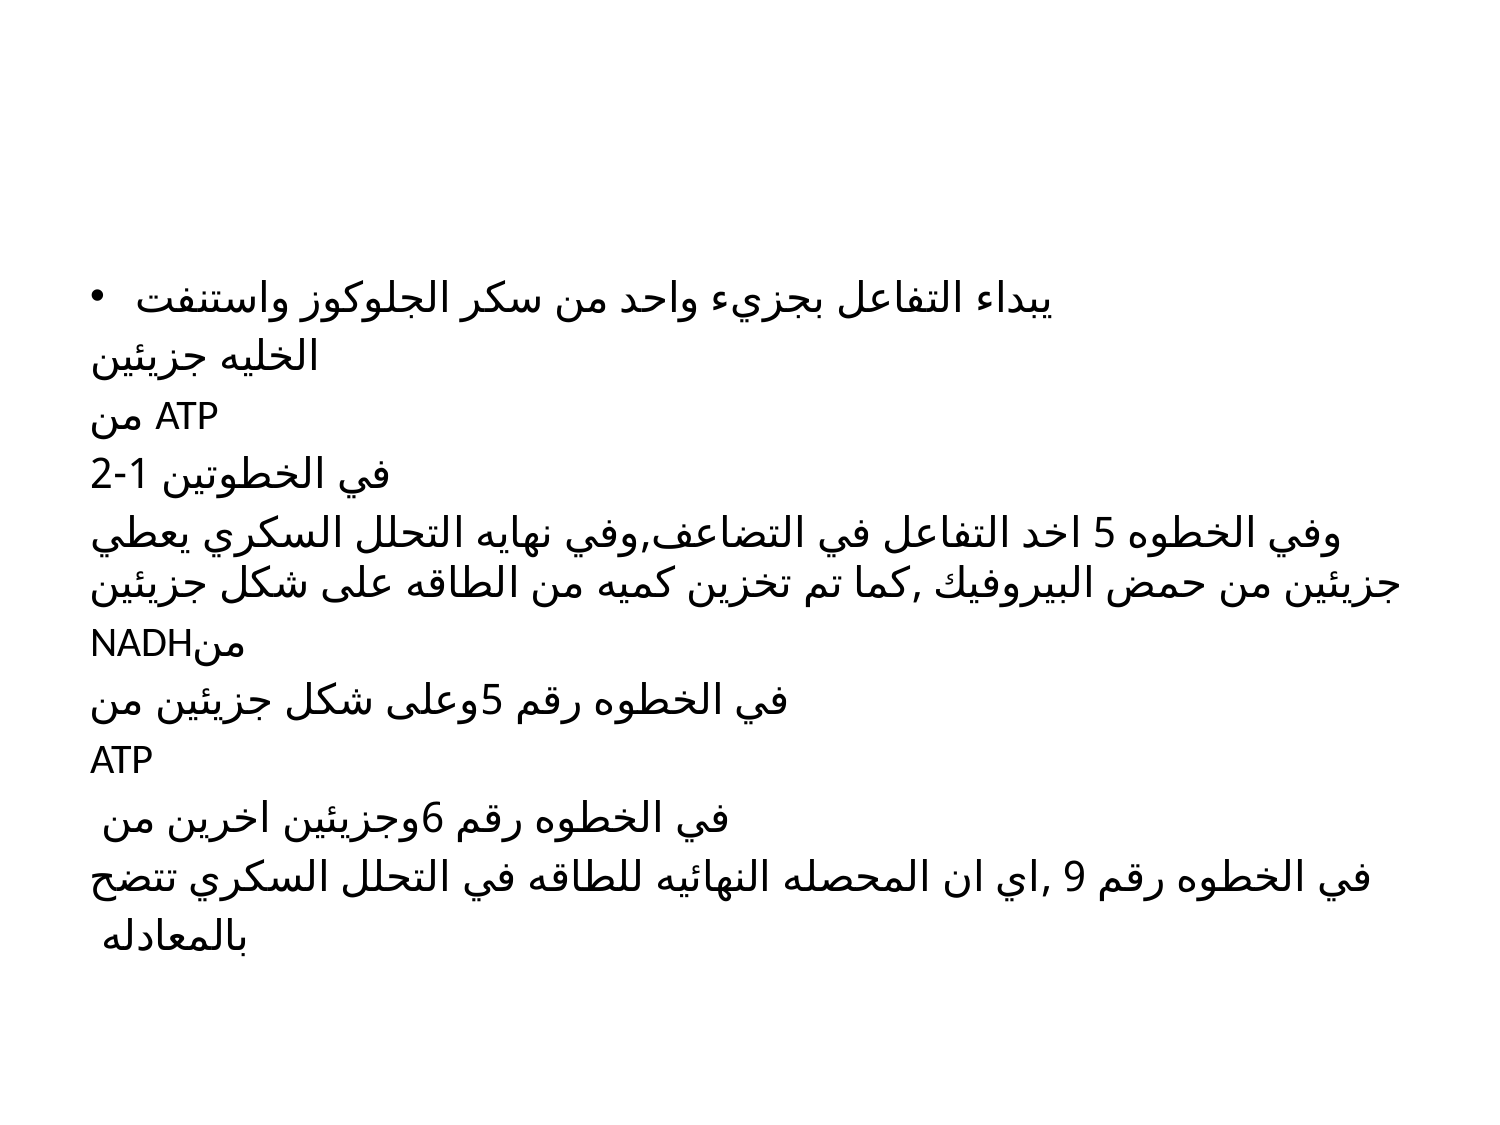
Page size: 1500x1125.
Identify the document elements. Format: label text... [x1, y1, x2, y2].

list يبداء التفاعل بجزيء واحد من سكر الجلوكوز واستنفت الخليه جزيئين من ATP في الخطوتين 1-2 وفي الخطوه 5 اخد التفاعل في التضاعف,وفي نهايه التحلل السكري يعطي جزيئين من حمض البيروفيك ,كما تم تخزين كميه من الطاقه على شكل جزيئين NADHمن في الخطوه رقم 5وعلى شكل جزيئين من ATP في الخطوه رقم 6وجزيئين اخرين من في الخطوه رقم 9 ,اي ان المحصله النهائيه للطاقه في التحلل السكري تتضح بالمعادله [75, 262, 1425, 1005]
